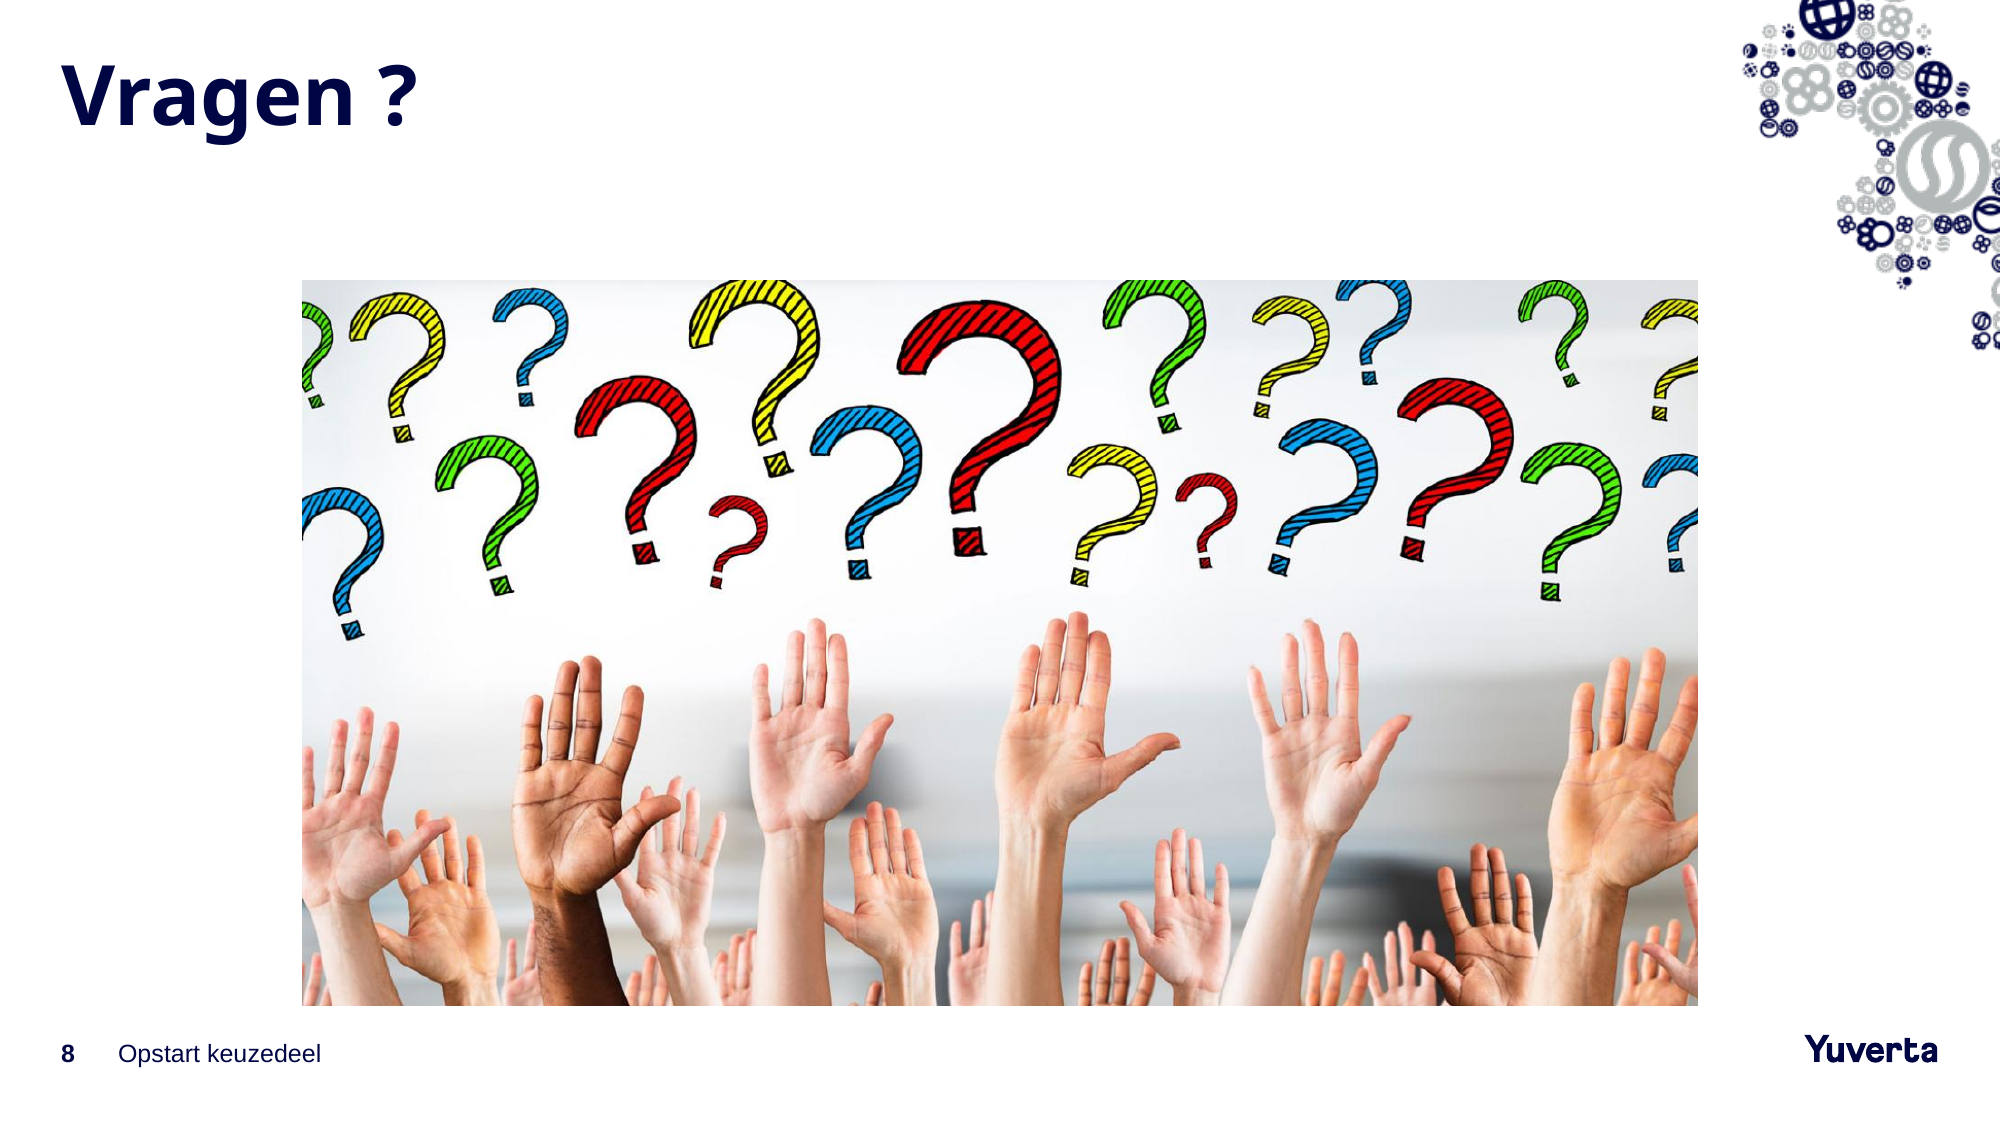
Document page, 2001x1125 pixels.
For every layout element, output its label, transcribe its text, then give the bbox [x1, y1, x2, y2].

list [302, 280, 1698, 1006]
title Vragen ? [60, 47, 1720, 239]
slide_number 8 [60, 1037, 113, 1073]
footer Opstart keuzedeel [118, 1037, 987, 1073]
picture [0, 0, 2000, 1125]
